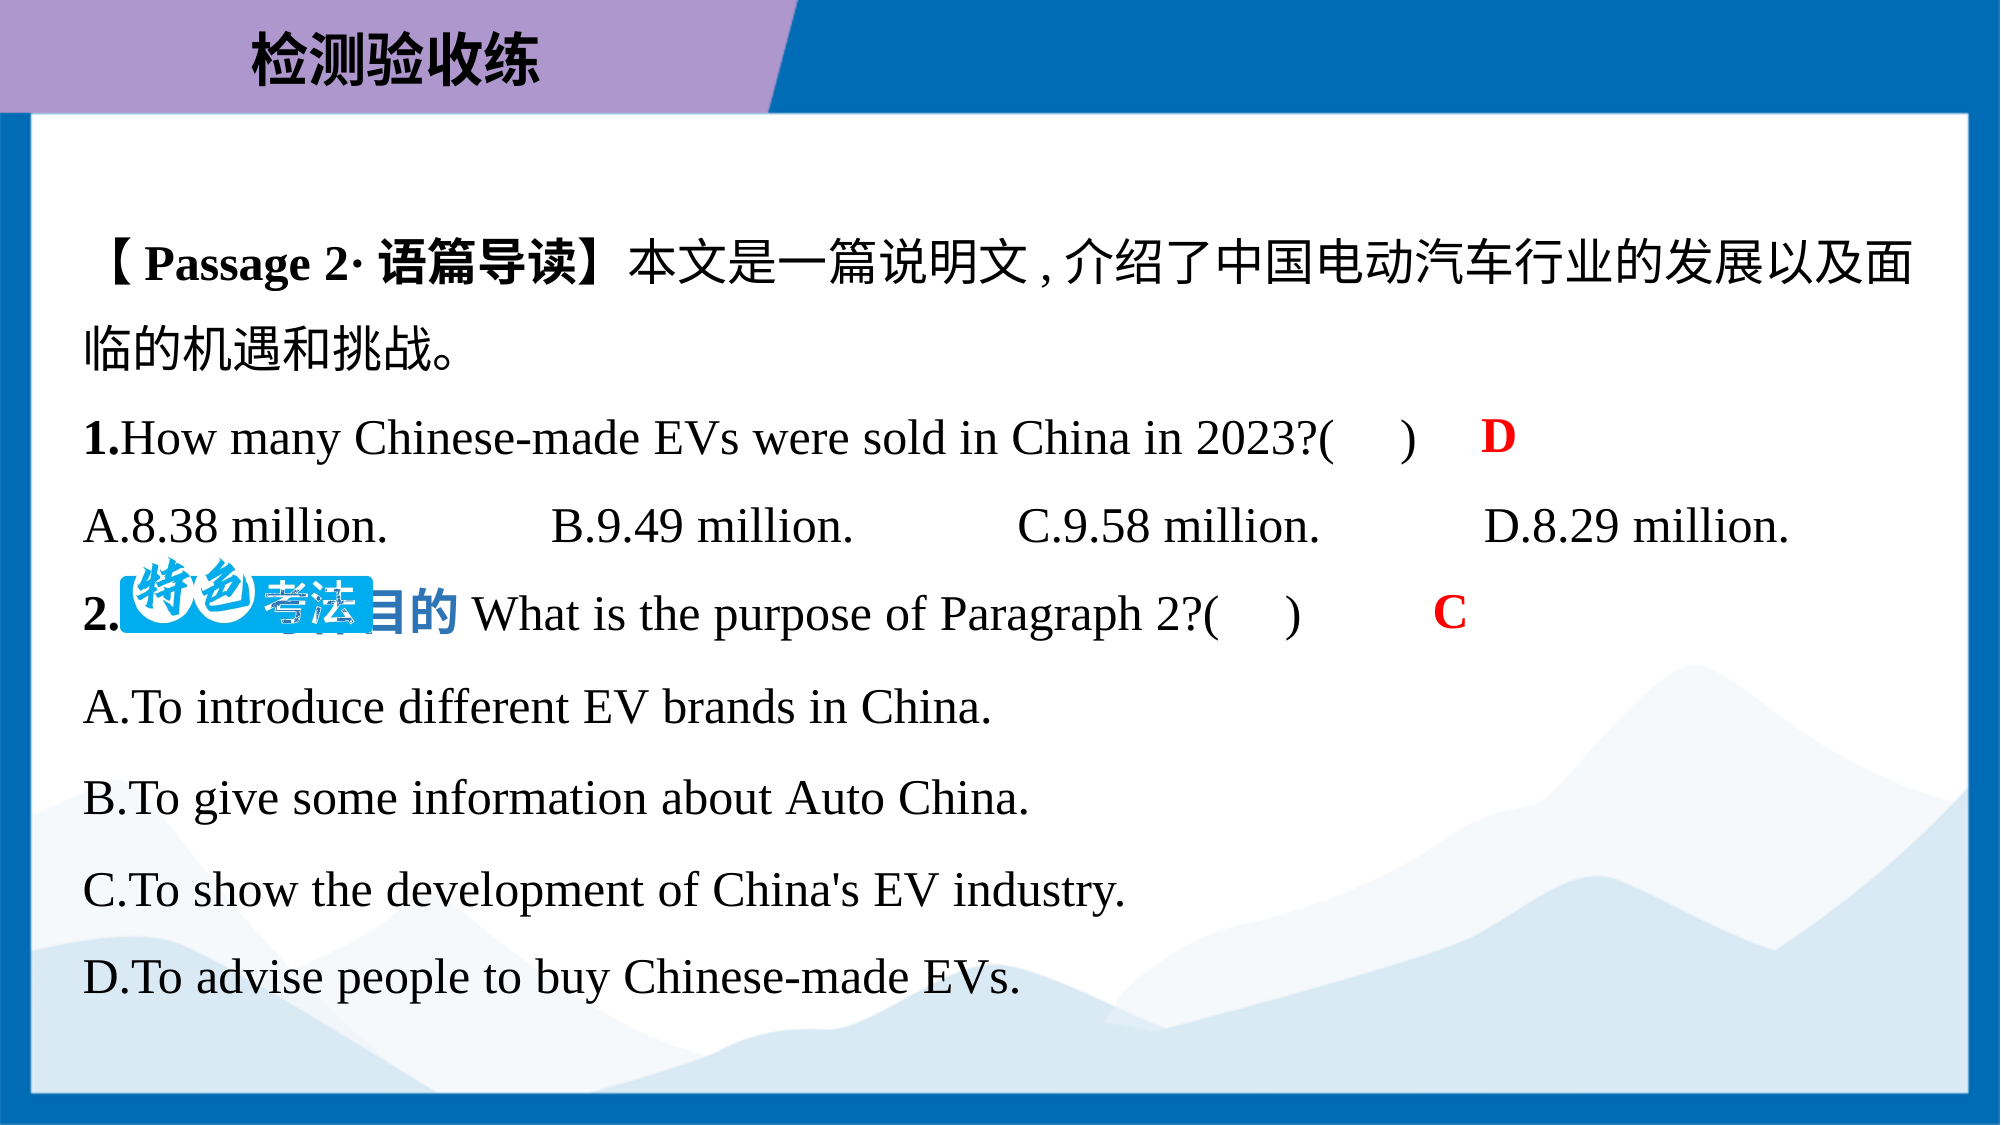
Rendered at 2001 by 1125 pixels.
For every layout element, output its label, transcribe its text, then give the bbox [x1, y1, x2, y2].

text_box A.To introduce different EV brands in China. B.To give some information about Auto China. C.To show the development of China's EV industry. D.To advise people to buy Chinese-made EVs. [82, 641, 1917, 995]
text_box 1.How many Chinese-made EVs were sold in China in 2023?( ) [82, 377, 1917, 455]
text_box C [1414, 550, 1487, 630]
picture [0, 0, 2000, 1125]
text_box D [1462, 375, 1536, 454]
text_box A.8.38 million. B.9.49 million. C.9.58 million. D.8.29 million. [82, 464, 1917, 543]
text_box 2. 写作目的What is the purpose of Paragraph 2?( ) [82, 552, 1917, 631]
text_box 【Passage 2·语篇导读】本文是一篇说明文,介绍了中国电动汽车行业的发展以及面 临的机遇和挑战。 [82, 198, 1917, 368]
